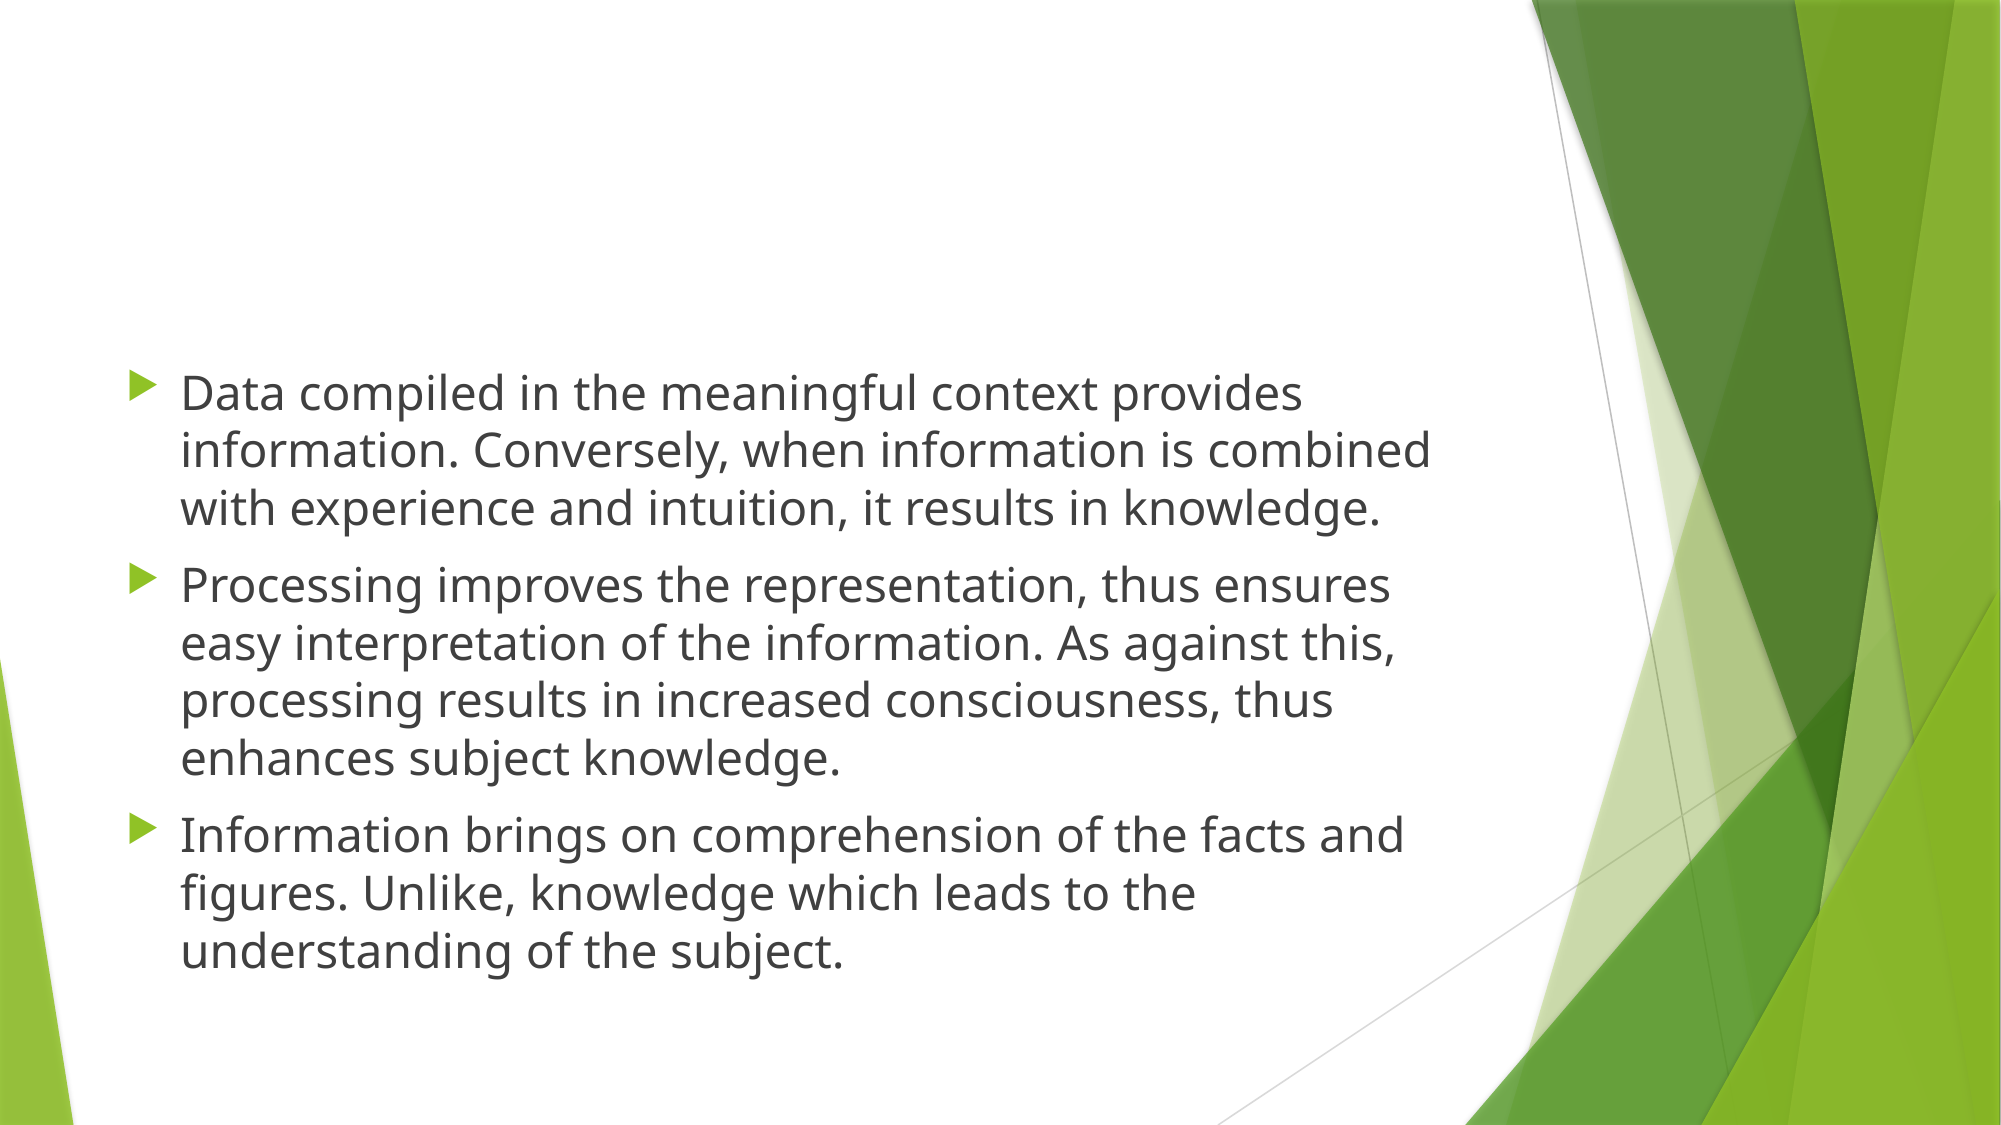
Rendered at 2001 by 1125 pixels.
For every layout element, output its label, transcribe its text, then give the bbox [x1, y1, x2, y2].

list Data compiled in the meaningful context provides information. Conversely, when information is combined with experience and intuition, it results in knowledge. Processing improves the representation, thus ensures easy interpretation of the information. As against this, processing results in increased consciousness, thus enhances subject knowledge. Information brings on comprehension of the facts and figures. Unlike, knowledge which leads to the understanding of the subject. [111, 354, 1522, 992]
